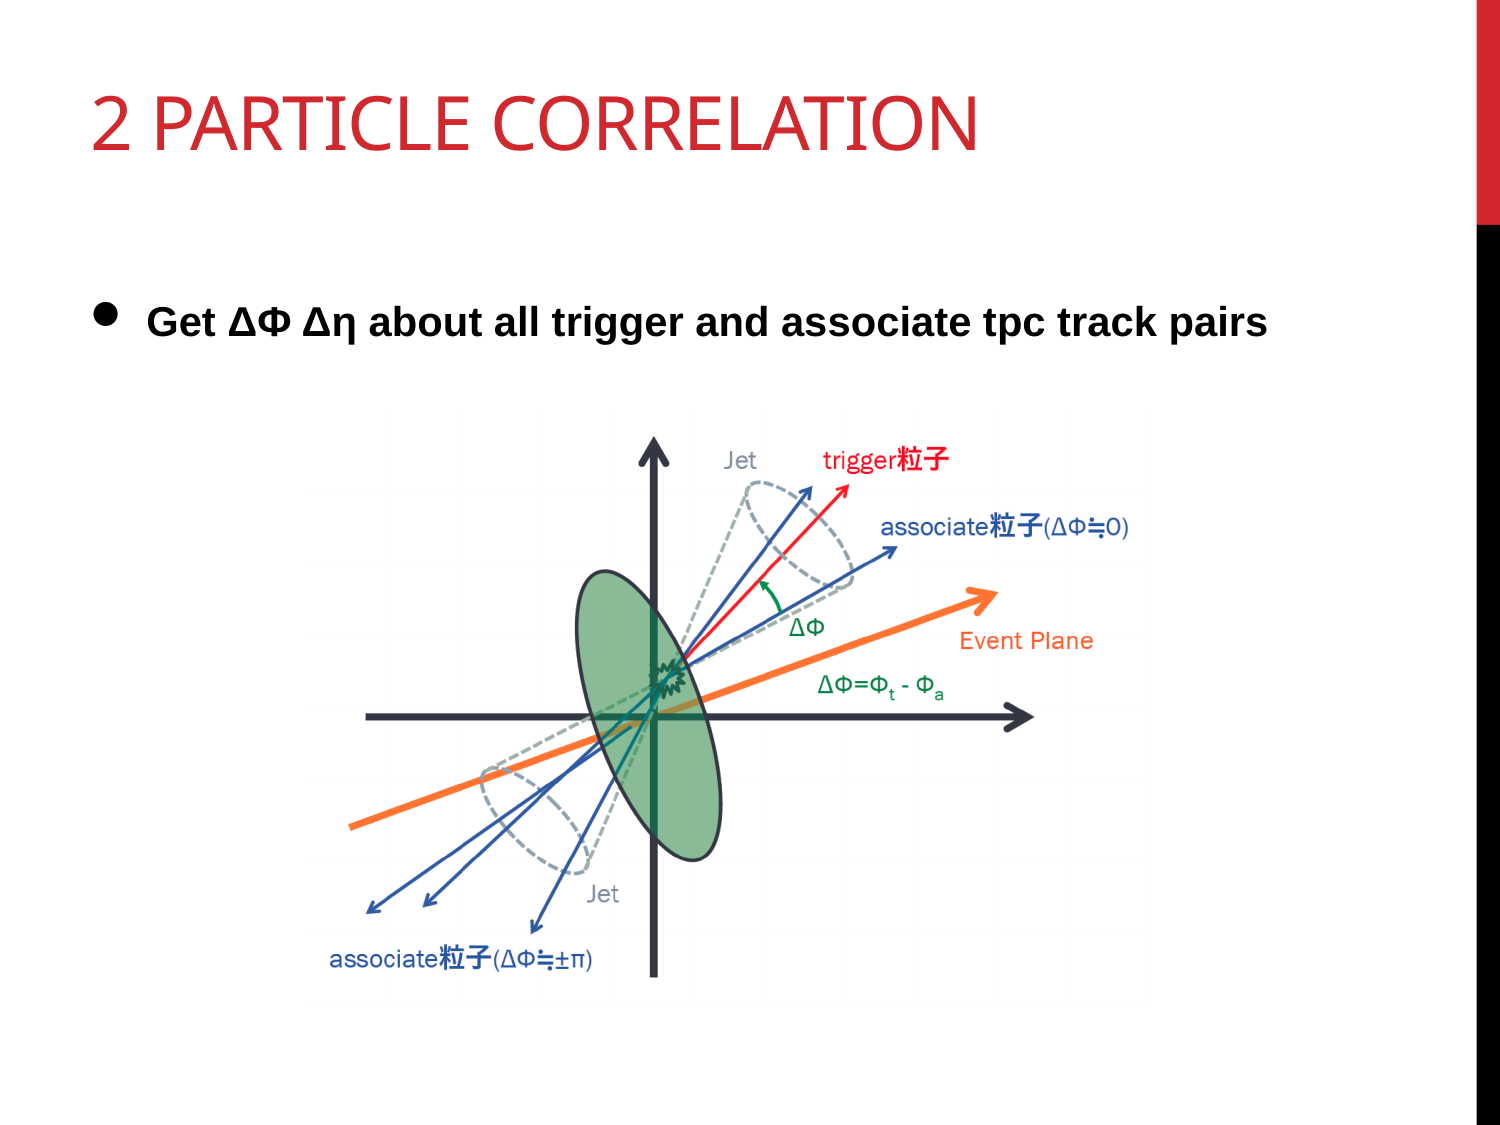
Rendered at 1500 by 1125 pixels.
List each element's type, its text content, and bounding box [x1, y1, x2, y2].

picture [311, 414, 1147, 1006]
list Get ΔΦ Δη about all trigger and associate tpc track pairs [75, 287, 1325, 1005]
title 2 particle correlation [75, 25, 1196, 174]
